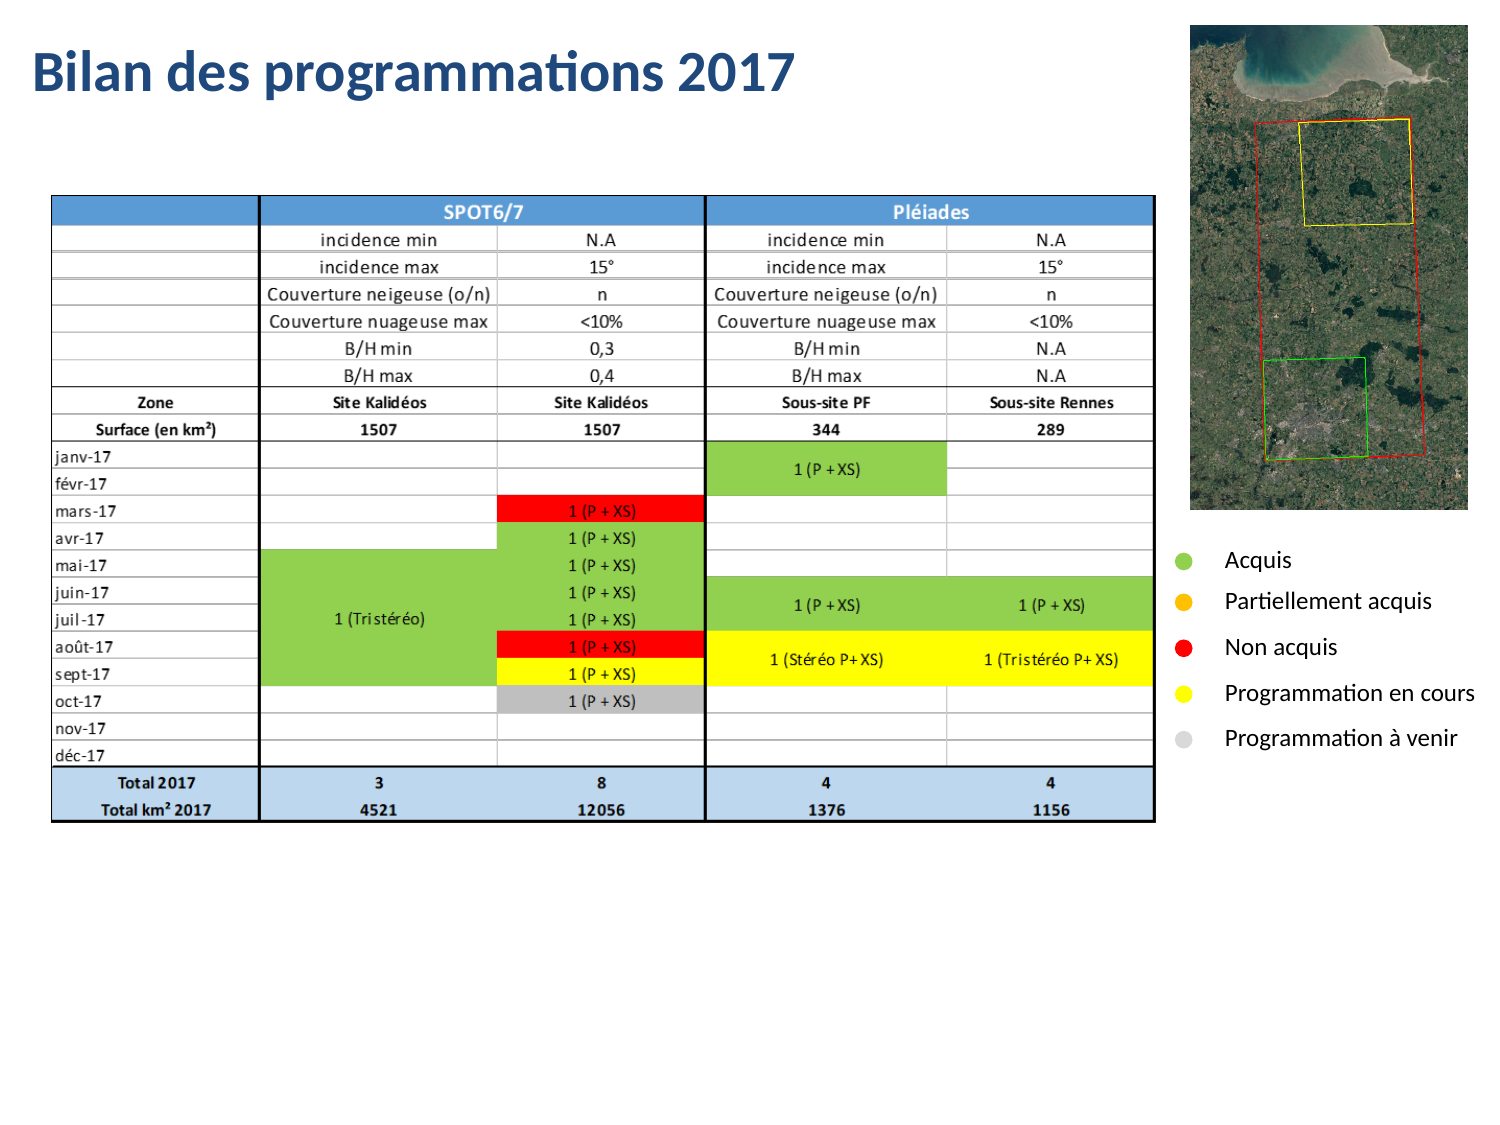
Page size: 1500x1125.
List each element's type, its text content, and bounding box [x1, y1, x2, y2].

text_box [1174, 536, 1500, 761]
text_box Bilan des programmations 2017 [17, 25, 1188, 156]
picture [1190, 25, 1468, 511]
picture [50, 195, 1157, 825]
